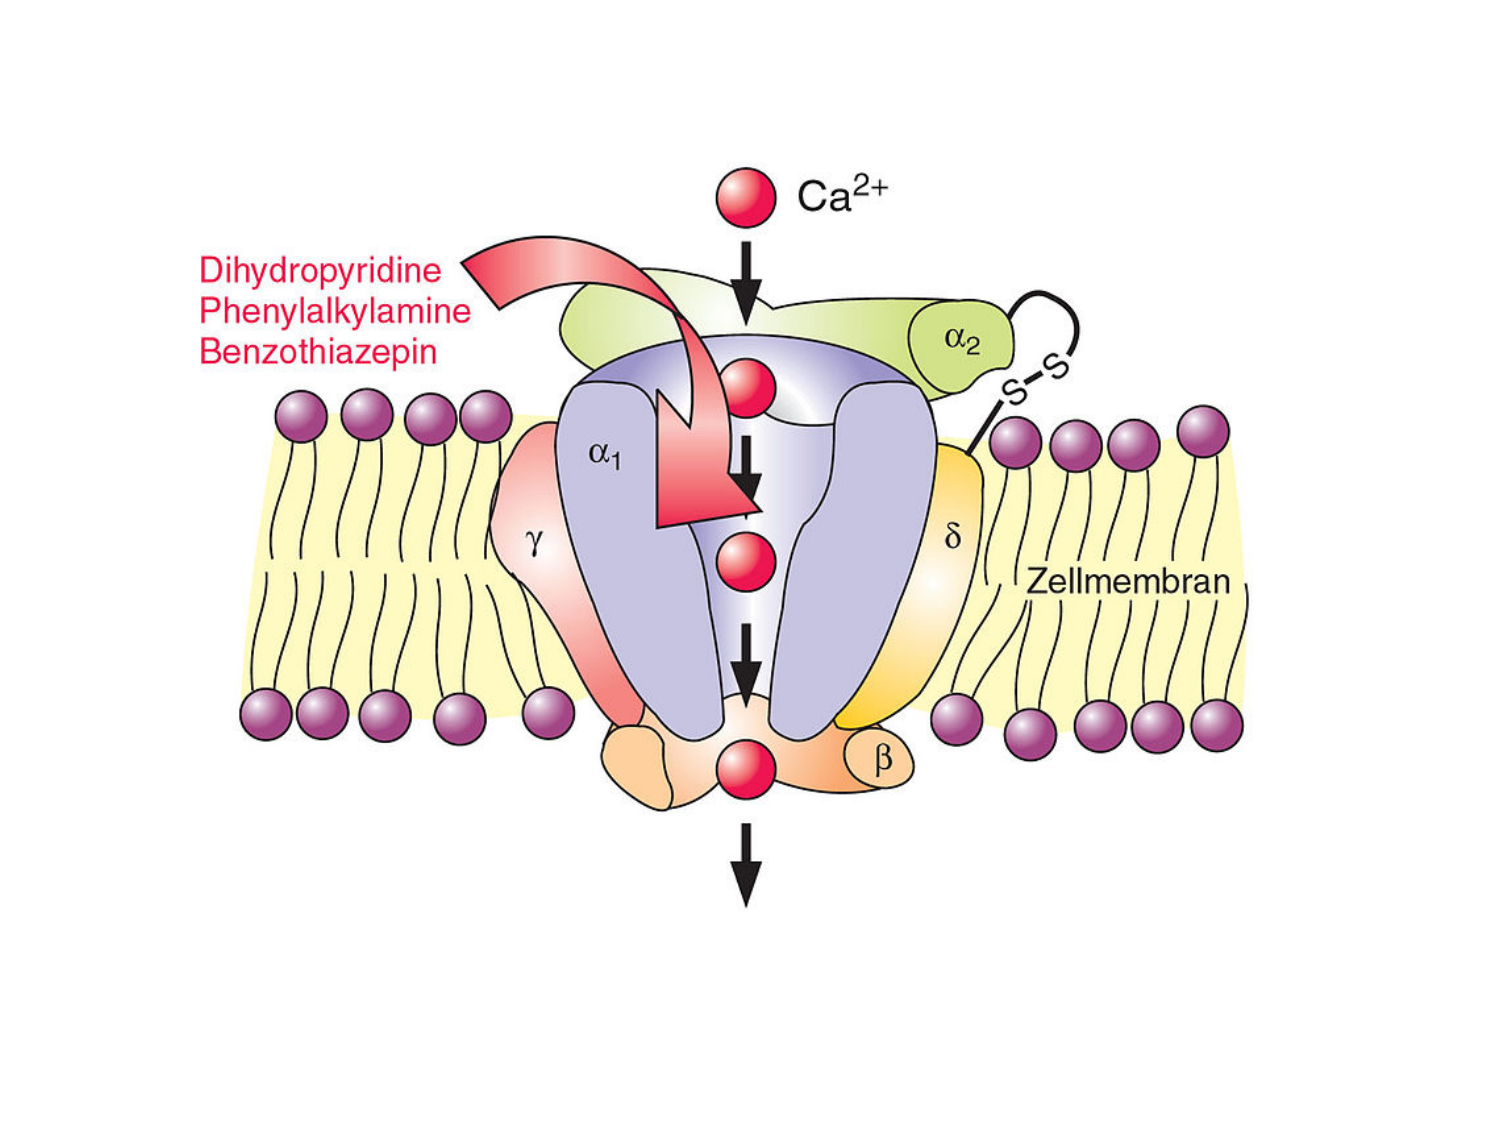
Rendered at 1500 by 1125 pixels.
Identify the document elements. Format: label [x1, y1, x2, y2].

picture [199, 162, 1253, 913]
